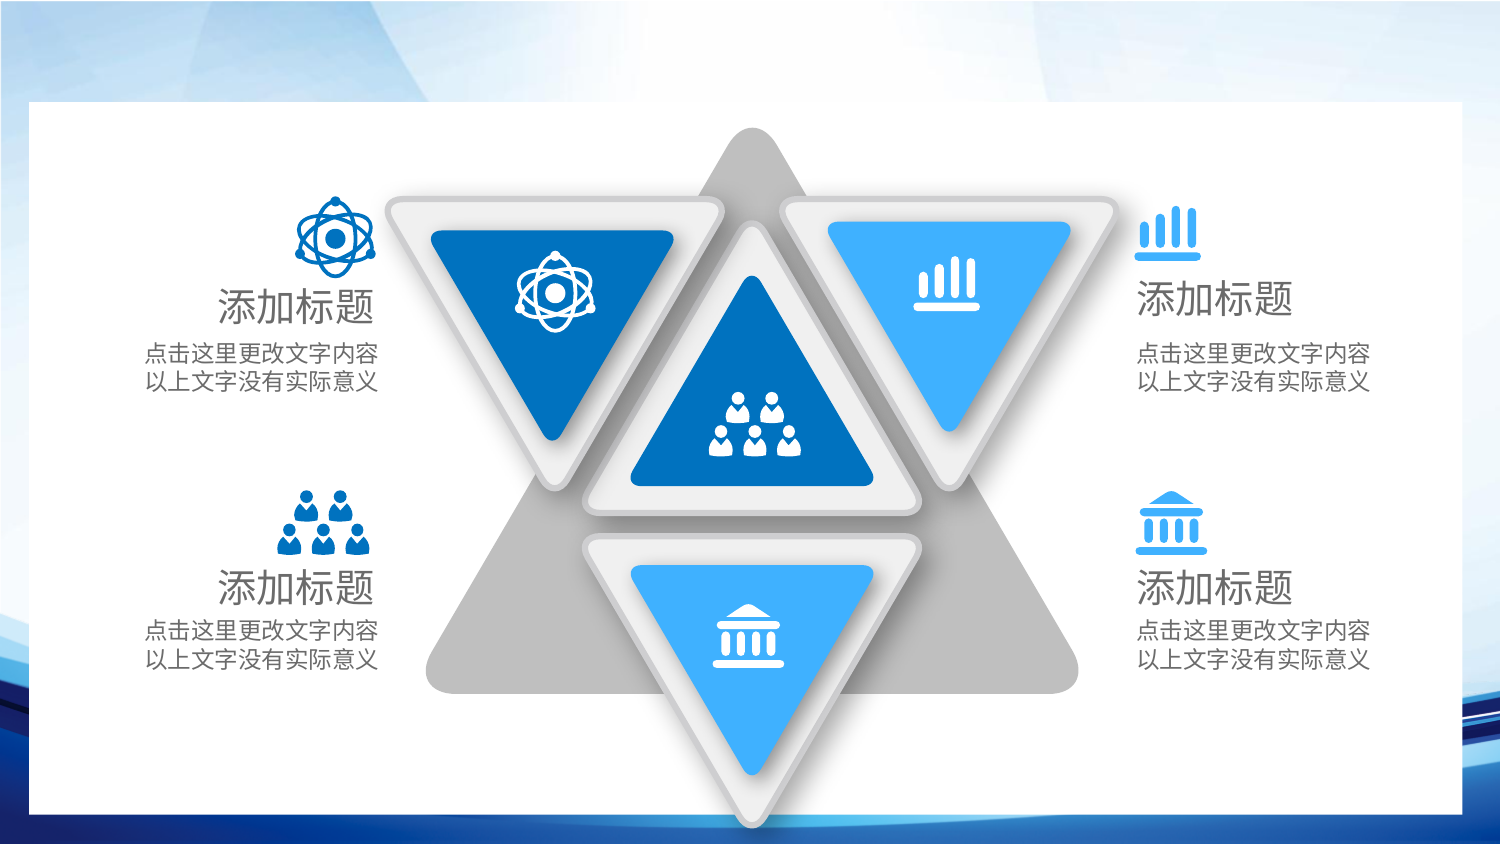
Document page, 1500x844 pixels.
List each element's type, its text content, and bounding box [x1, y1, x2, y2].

text_box 点击这里更改文字内容 以上文字没有实际意义 [121, 609, 403, 681]
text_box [580, 535, 924, 829]
picture [0, 2, 1500, 844]
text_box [294, 195, 377, 279]
text_box 点击这里更改文字内容 以上文字没有实际意义 [121, 331, 378, 403]
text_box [580, 220, 924, 514]
text_box [701, 126, 805, 216]
text_box 添加标题 [1125, 557, 1305, 609]
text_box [277, 490, 370, 556]
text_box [383, 198, 726, 492]
text_box 添加标题 [1125, 268, 1305, 327]
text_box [1135, 490, 1208, 556]
text_box 点击这里更改文字内容 以上文字没有实际意义 [1113, 609, 1395, 681]
text_box [928, 503, 1080, 696]
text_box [778, 198, 1121, 492]
text_box 添加标题 [206, 557, 386, 609]
text_box 点击这里更改文字内容 以上文字没有实际意义 [1124, 331, 1395, 403]
text_box [424, 501, 581, 696]
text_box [1134, 205, 1202, 261]
text_box 添加标题 [206, 276, 378, 331]
